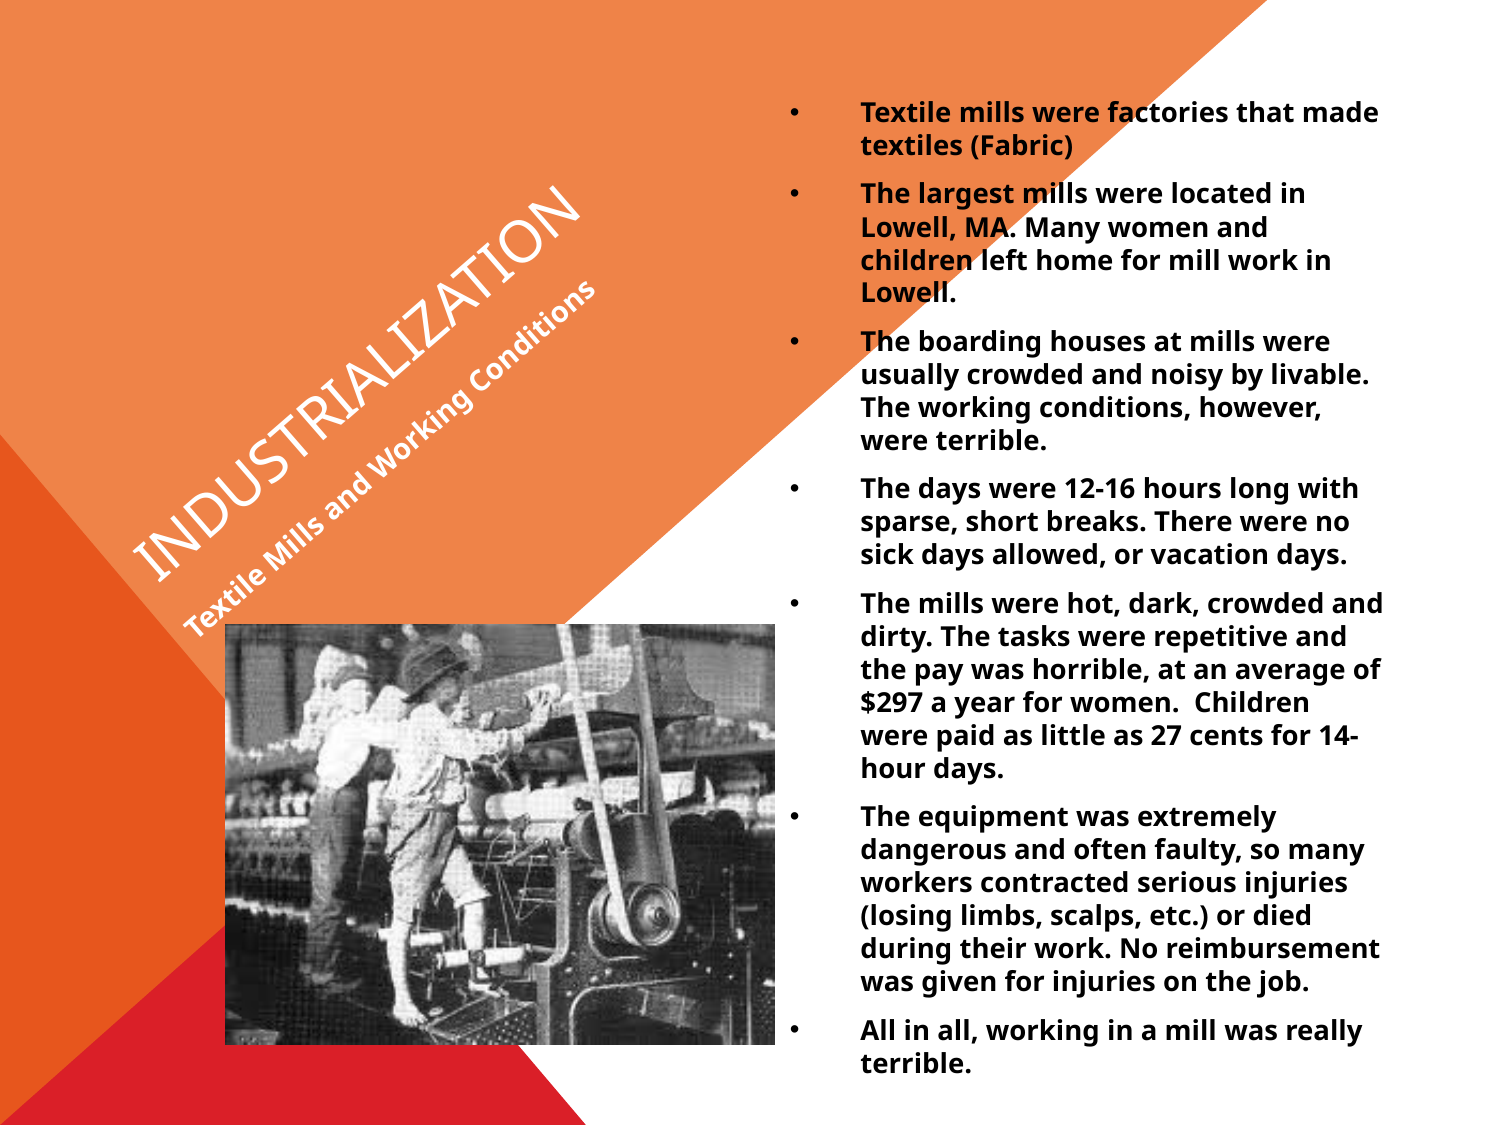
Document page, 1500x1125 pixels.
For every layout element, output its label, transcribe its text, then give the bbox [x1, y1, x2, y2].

list Textile mills were factories that made textiles (Fabric) The largest mills were located in Lowell, MA. Many women and children left home for mill work in Lowell. The boarding houses at mills were usually crowded and noisy by livable. The working conditions, however, were terrible. The days were 12-16 hours long with sparse, short breaks. There were no sick days allowed, or vacation days. The mills were hot, dark, crowded and dirty. The tasks were repetitive and the pay was horrible, at an average of $297 a year for women. Children were paid as little as 27 cents for 14-hour days. The equipment was extremely dangerous and often faulty, so many workers contracted serious injuries (losing limbs, scalps, etc.) or died during their work. No reimbursement was given for injuries on the job. All in all, working in a mill was really terrible. [774, 87, 1400, 1125]
picture [224, 624, 776, 1045]
list Textile Mills and Working Conditions [160, 0, 945, 692]
title Industrialization [37, 0, 694, 604]
